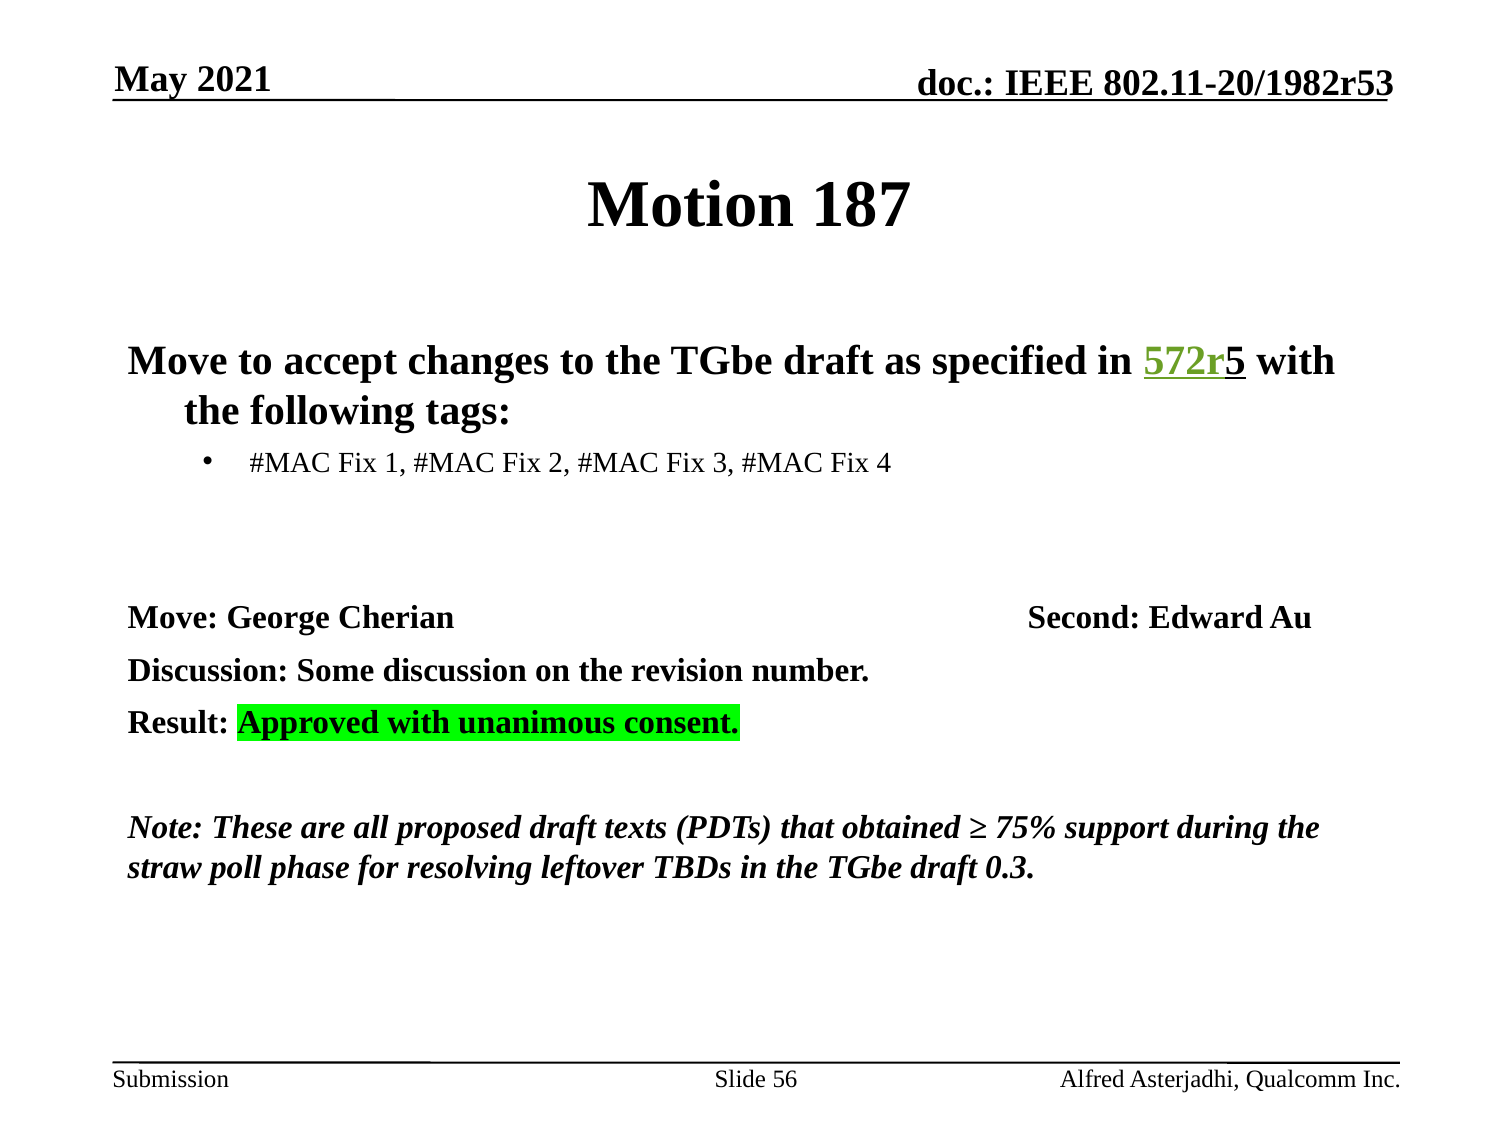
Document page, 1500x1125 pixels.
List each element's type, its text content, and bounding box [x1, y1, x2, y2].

slide_number Slide 56 [712, 1061, 800, 1123]
list Move to accept changes to the TGbe draft as specified in 572r5 with the following tags: #MAC Fix 1, #MAC Fix 2, #MAC Fix 3, #MAC Fix 4 Move: George Cherian Second: Edward Au Discussion: Some discussion on the revision number. Result: Approved with unanimous consent. Note: These are all proposed draft texts (PDTs) that obtained ≥ 75% support during the straw poll phase for resolving leftover TBDs in the TGbe draft 0.3. [112, 324, 1388, 1000]
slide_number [114, 54, 423, 100]
title Motion 187 [112, 112, 1388, 288]
footer Alfred Asterjadhi, Qualcomm Inc. [878, 1061, 1402, 1093]
